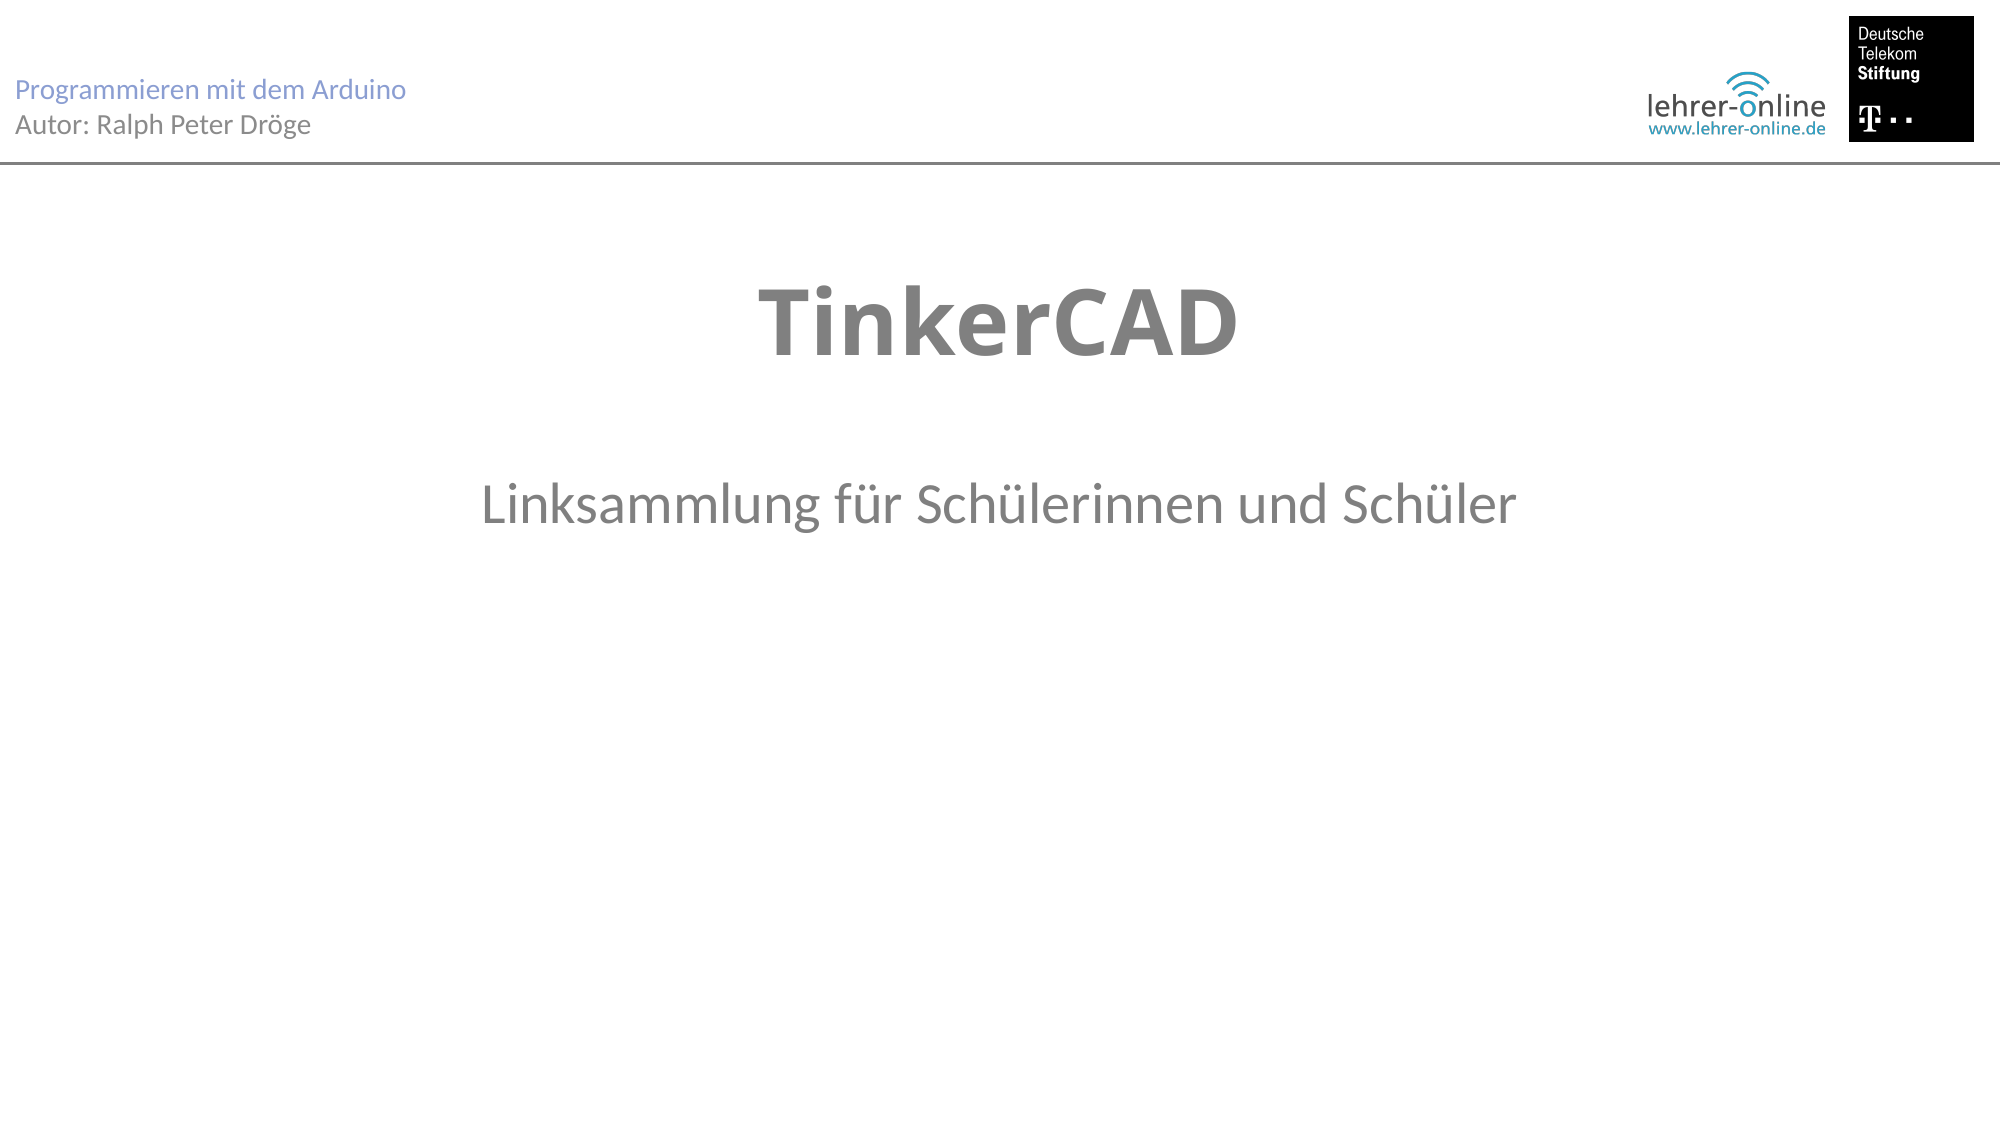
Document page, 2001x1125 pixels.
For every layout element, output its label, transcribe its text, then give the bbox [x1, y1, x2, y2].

text_box Programmieren mit dem Arduino Autor: Ralph Peter Dröge [0, 75, 839, 136]
picture [1849, 16, 1974, 142]
picture [1646, 69, 1829, 154]
title TinkerCAD [137, 216, 1863, 435]
list Linksammlung für Schülerinnen und Schüler [137, 466, 1863, 659]
